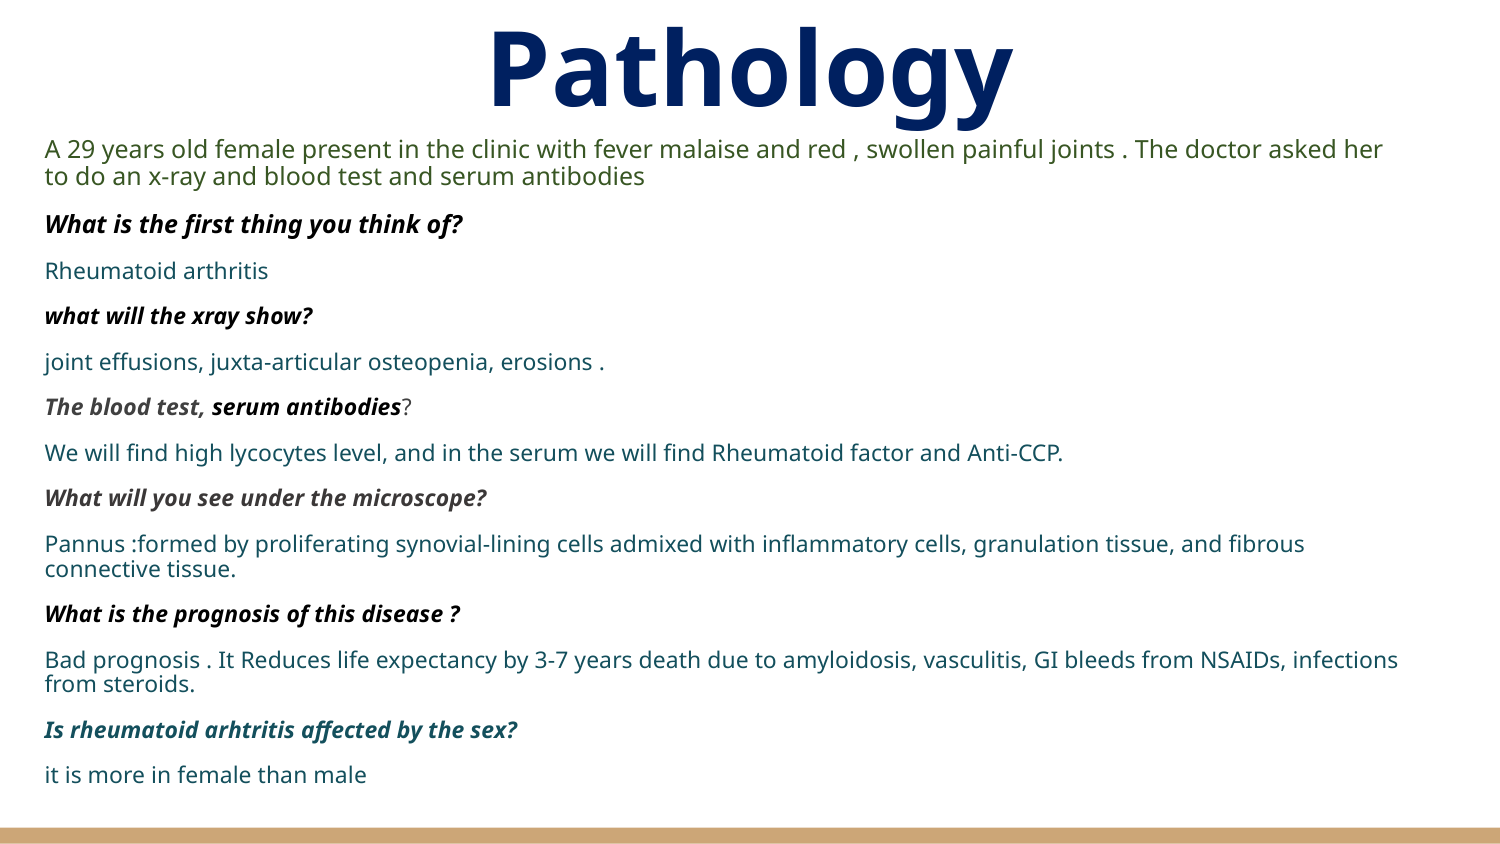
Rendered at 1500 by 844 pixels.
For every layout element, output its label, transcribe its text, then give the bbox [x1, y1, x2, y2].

list A 29 years old female present in the clinic with fever malaise and red , swollen painful joints . The doctor asked her to do an x-ray and blood test and serum antibodies What is the first thing you think of? Rheumatoid arthritis what will the xray show? joint effusions, juxta-articular osteopenia, erosions . The blood test, serum antibodies? We will find high lycocytes level, and in the serum we will find Rheumatoid factor and Anti-CCP. What will you see under the microscope? Pannus :formed by proliferating synovial-lining cells admixed with inflammatory cells, granulation tissue, and fibrous connective tissue. What is the prognosis of this disease ? Bad prognosis . It Reduces life expectancy by 3-7 years death due to amyloidosis, vasculitis, GI bleeds from NSAIDs, infections from steroids. Is rheumatoid arhtritis affected by the sex? it is more in female than male [29, 121, 1428, 673]
title Pathology [51, 110, 1449, 248]
